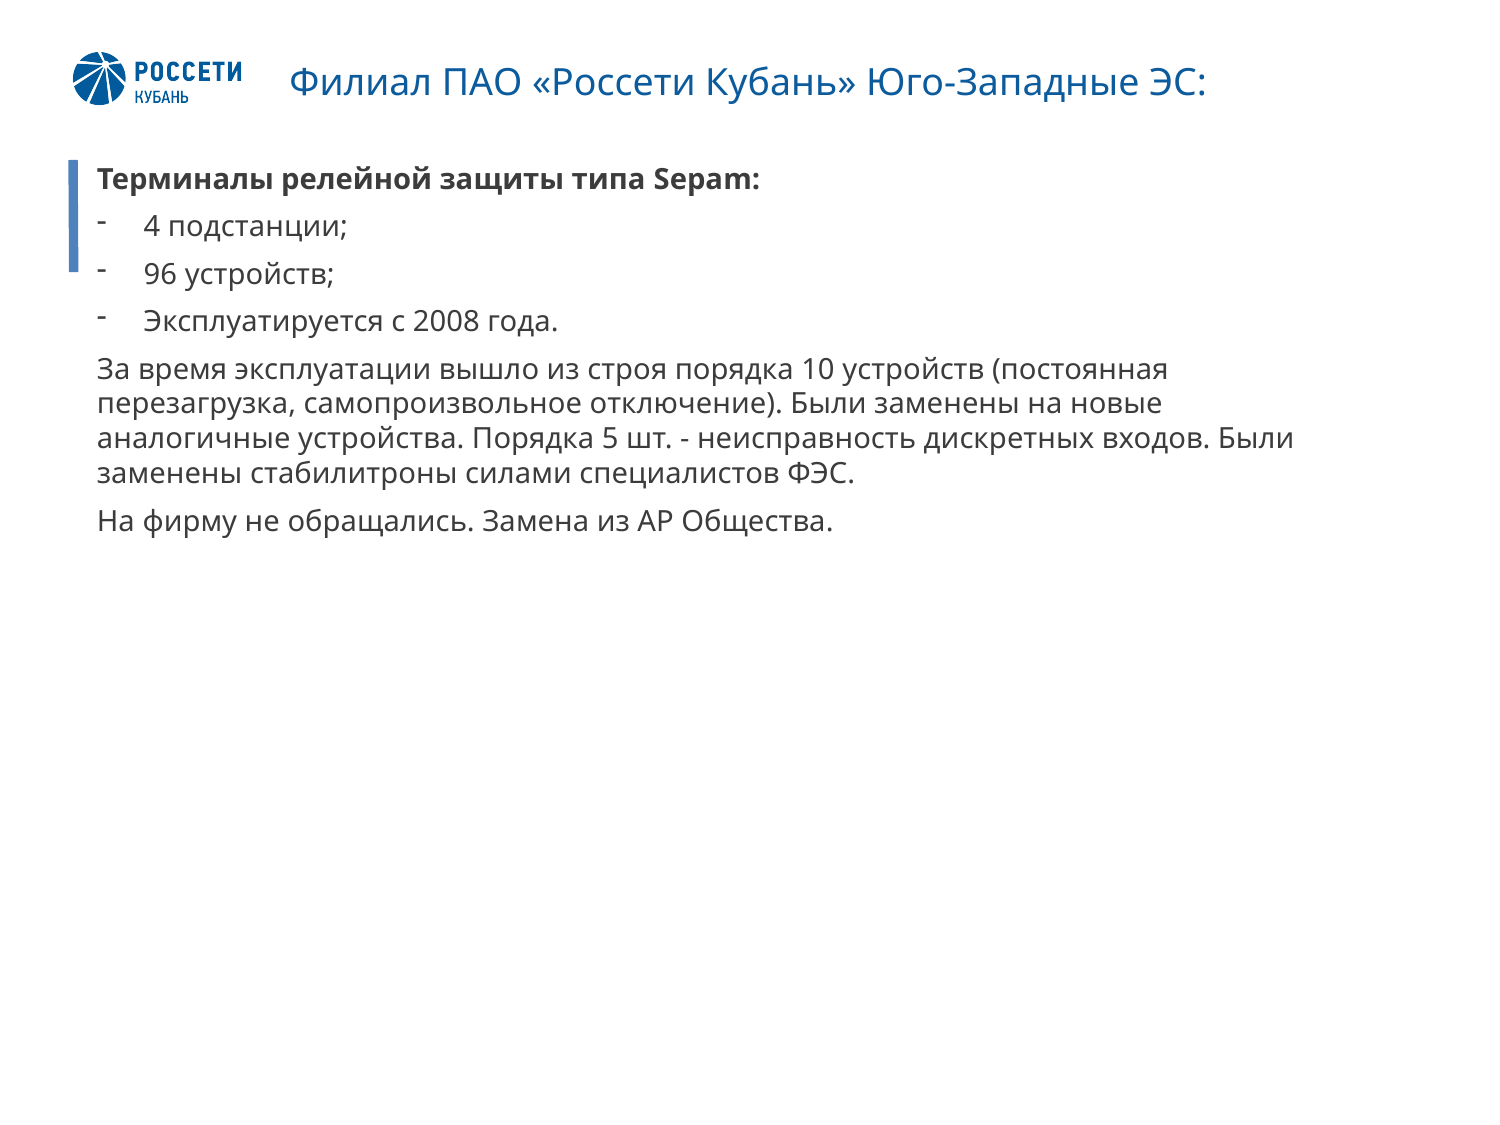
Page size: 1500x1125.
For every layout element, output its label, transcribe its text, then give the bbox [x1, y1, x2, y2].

picture [69, 43, 245, 114]
title Филиал ПАО «Россети Кубань» Юго-Западные ЭС: [288, 62, 1431, 135]
list Терминалы релейной защиты типа Sepam: 4 подстанции; 96 устройств; Эксплуатируется с 2008 года. За время эксплуатации вышло из строя порядка 10 устройств (постоянная перезагрузка, самопроизвольное отключение). Были заменены на новые аналогичные устройства. Порядка 5 шт. - неисправность дискретных входов. Были заменены стабилитроны силами специалистов ФЭС. На фирму не обращались. Замена из АР Общества. [96, 159, 1363, 1046]
